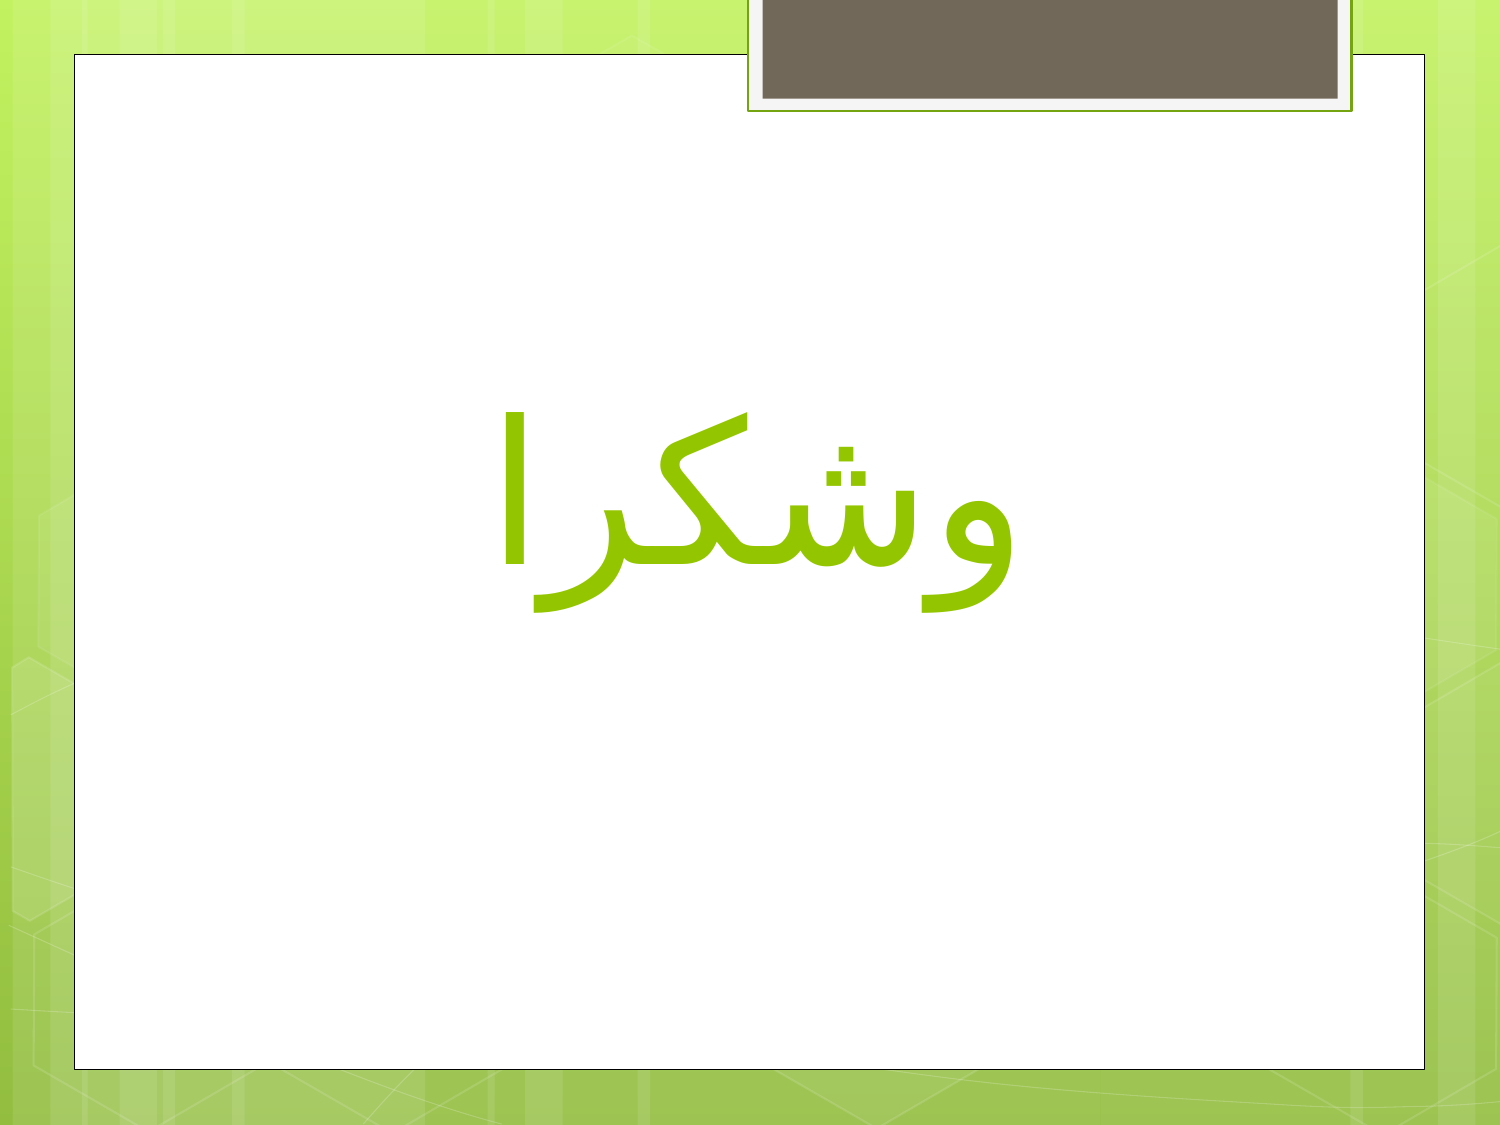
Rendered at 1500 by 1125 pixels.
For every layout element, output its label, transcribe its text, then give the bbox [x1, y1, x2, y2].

title وشكرا [150, 299, 1365, 613]
